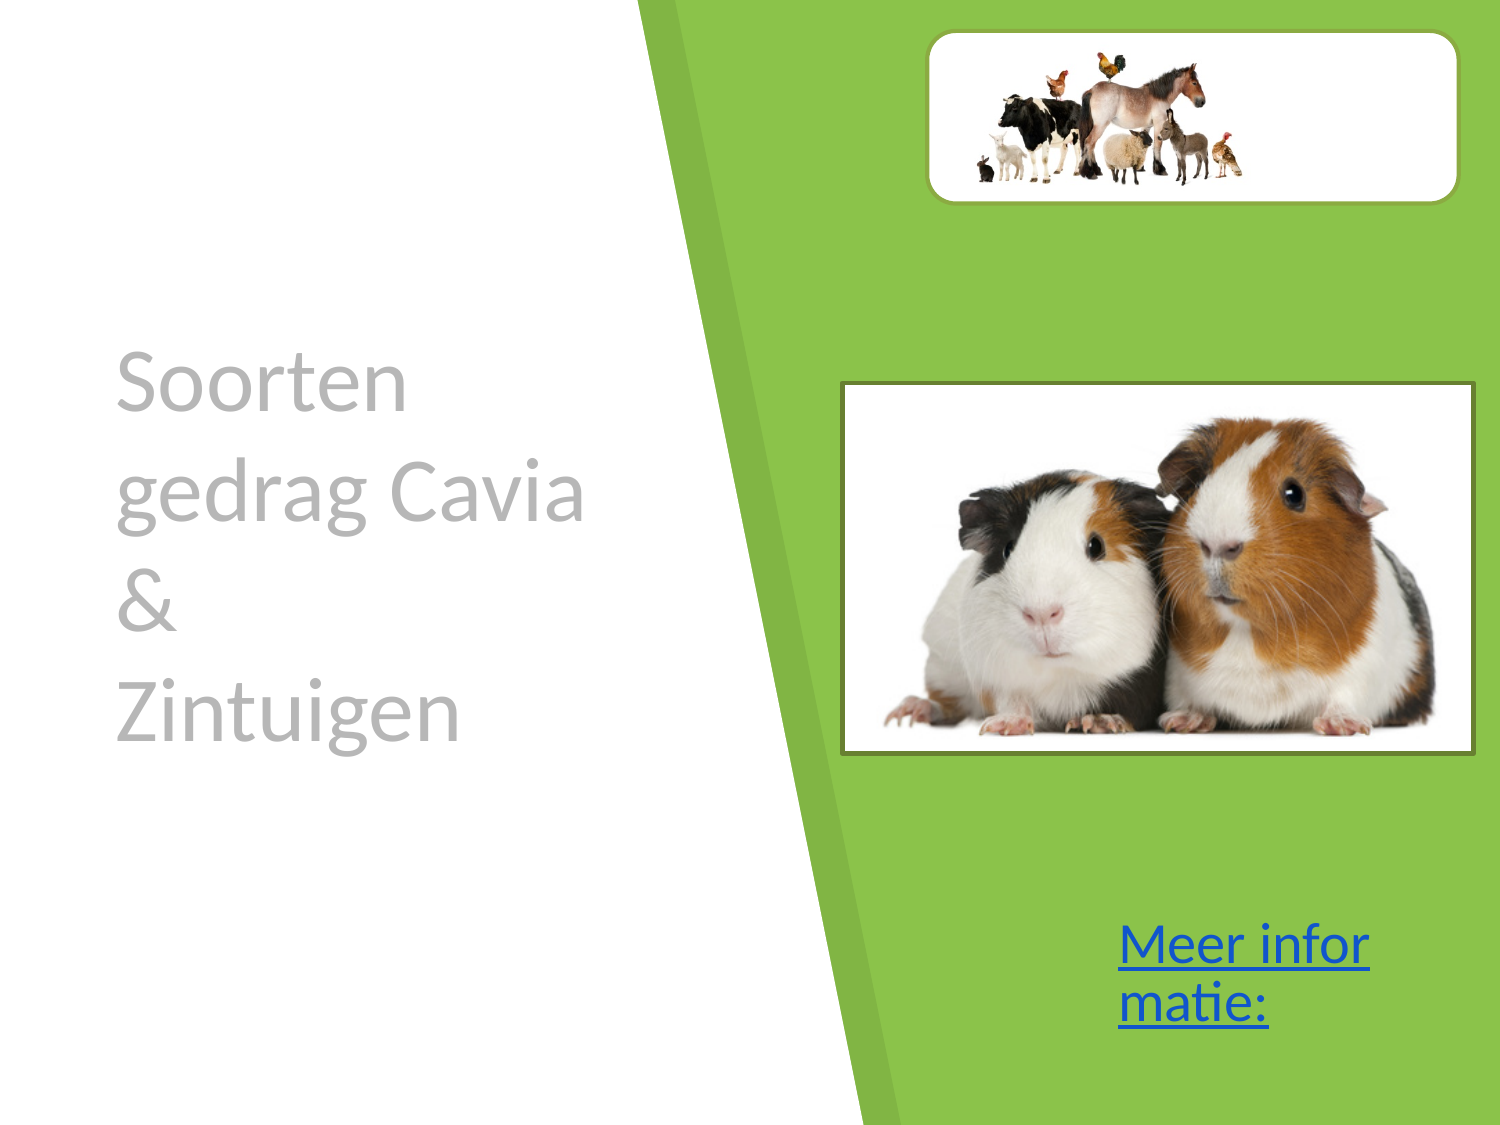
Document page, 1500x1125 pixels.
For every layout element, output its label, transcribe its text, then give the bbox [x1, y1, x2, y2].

picture [844, 385, 1472, 752]
title Soorten gedrag Cavia & Zintuigen [100, 243, 679, 776]
subtitle Meer informatie: [1103, 764, 1416, 990]
text_box [925, 28, 1461, 206]
picture [974, 42, 1260, 191]
